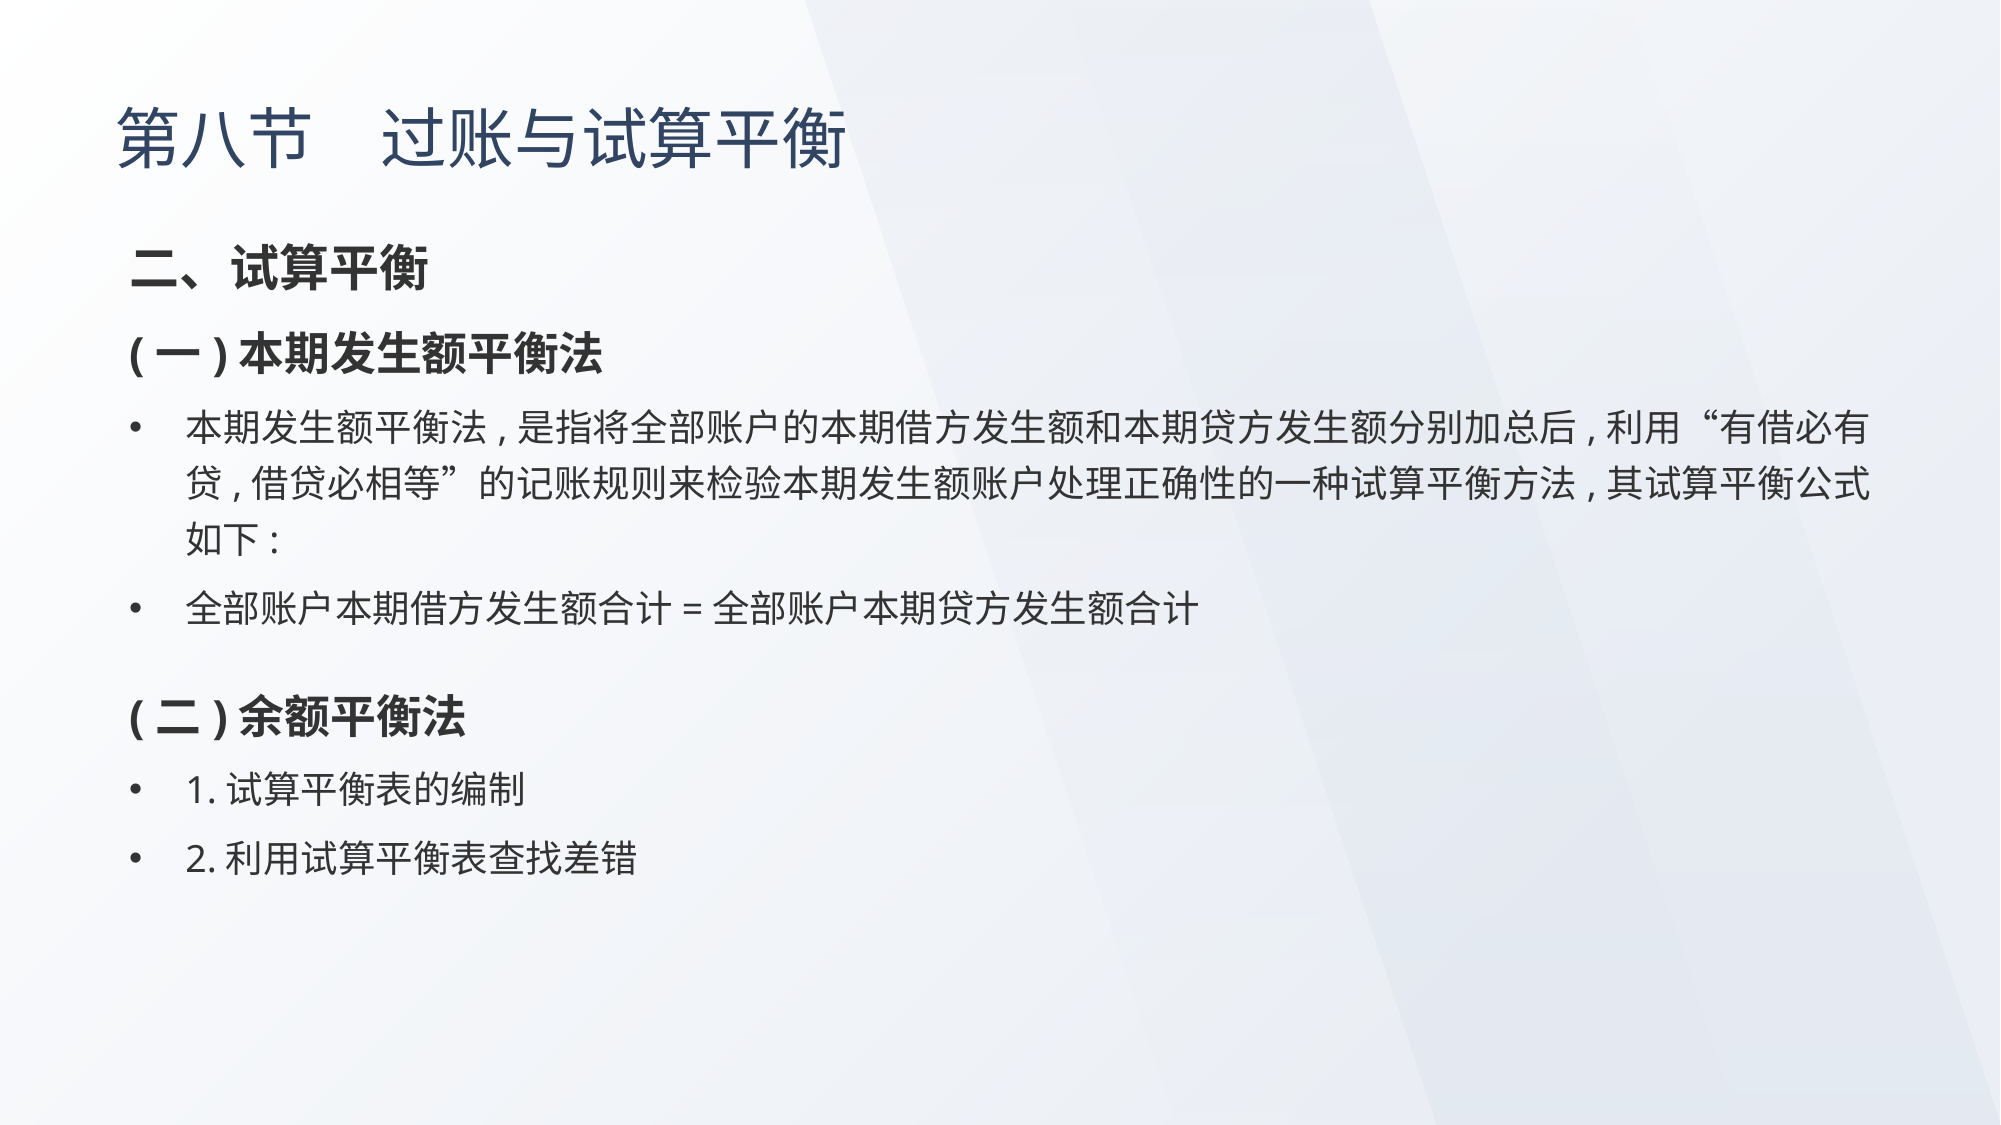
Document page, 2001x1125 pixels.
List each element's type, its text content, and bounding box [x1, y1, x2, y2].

title 第八节 过账与试算平衡 [114, 59, 1886, 178]
text_box 二、试算平衡 (一)本期发生额平衡法 本期发生额平衡法,是指将全部账户的本期借方发生额和本期贷方发生额分别加总后,利用“有借必有贷,借贷必相等”的记账规则来检验本期发生额账户处理正确性的一种试算平衡方法,其试算平衡公式如下: 全部账户本期借方发生额合计=全部账户本期贷方发生额合计 (二)余额平衡法 1.试算平衡表的编制 2.利用试算平衡表查找差错 [114, 213, 1886, 1013]
